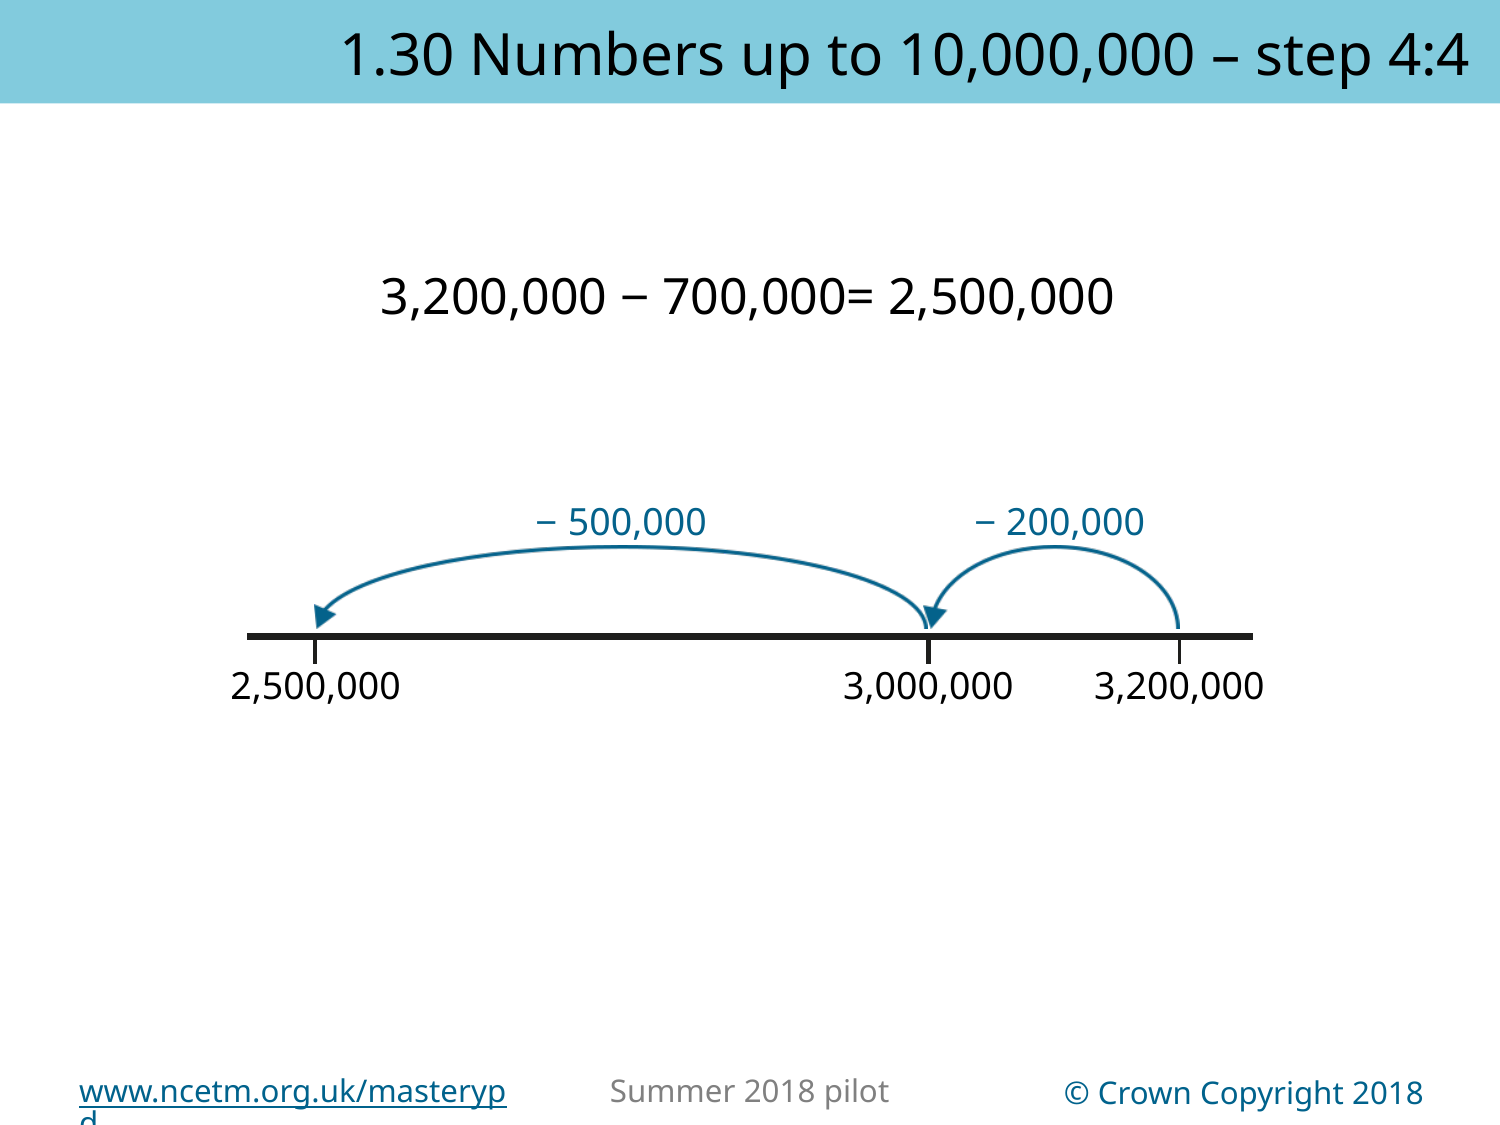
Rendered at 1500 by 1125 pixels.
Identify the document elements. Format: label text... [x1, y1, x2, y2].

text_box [247, 633, 1254, 664]
picture [629, 544, 1052, 620]
text_box − 500,000 [520, 495, 722, 543]
text_box − 200,000 [959, 495, 1161, 543]
picture [314, 544, 924, 629]
text_box 3,200,000 − 700,000 [365, 263, 831, 333]
text_box 2,500,000 [215, 659, 416, 715]
text_box = 2,500,000 [831, 263, 1130, 333]
text_box 3,000,000 [828, 672, 1029, 715]
picture [1058, 544, 1180, 625]
text_box 3,200,000 [1079, 659, 1280, 715]
list 1.30 Numbers up to 10,000,000 – step 4:4 [0, 0, 1500, 104]
picture [927, 549, 1176, 629]
